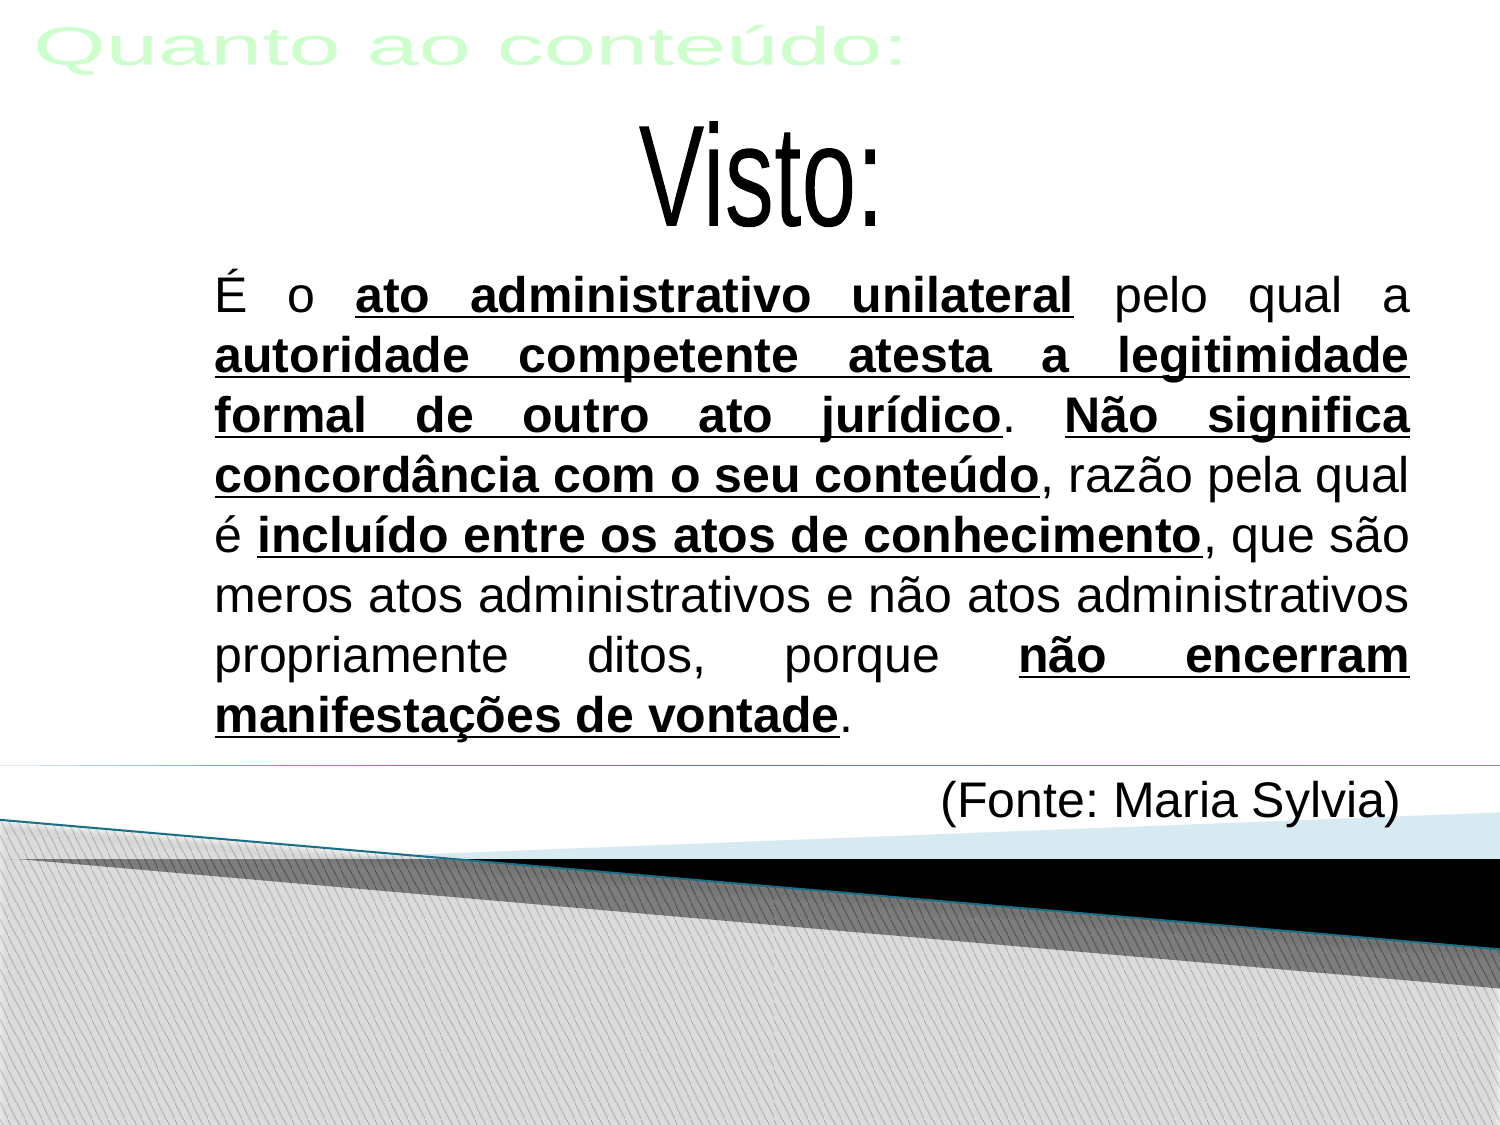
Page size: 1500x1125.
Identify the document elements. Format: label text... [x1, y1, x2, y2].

picture [5, 859, 1500, 989]
text_box É o ato administrativo unilateral pelo qual a autoridade competente atesta a legitimidade formal de outro ato jurídico. Não significa concordância com o seu conteúdo, razão pela qual é incluído entre os atos de conhecimento, que são meros atos administrativos e não atos administrativos propriamente ditos, porque não encerram manifestações de vontade. (Fonte: Maria Sylvia) [200, 255, 1425, 836]
